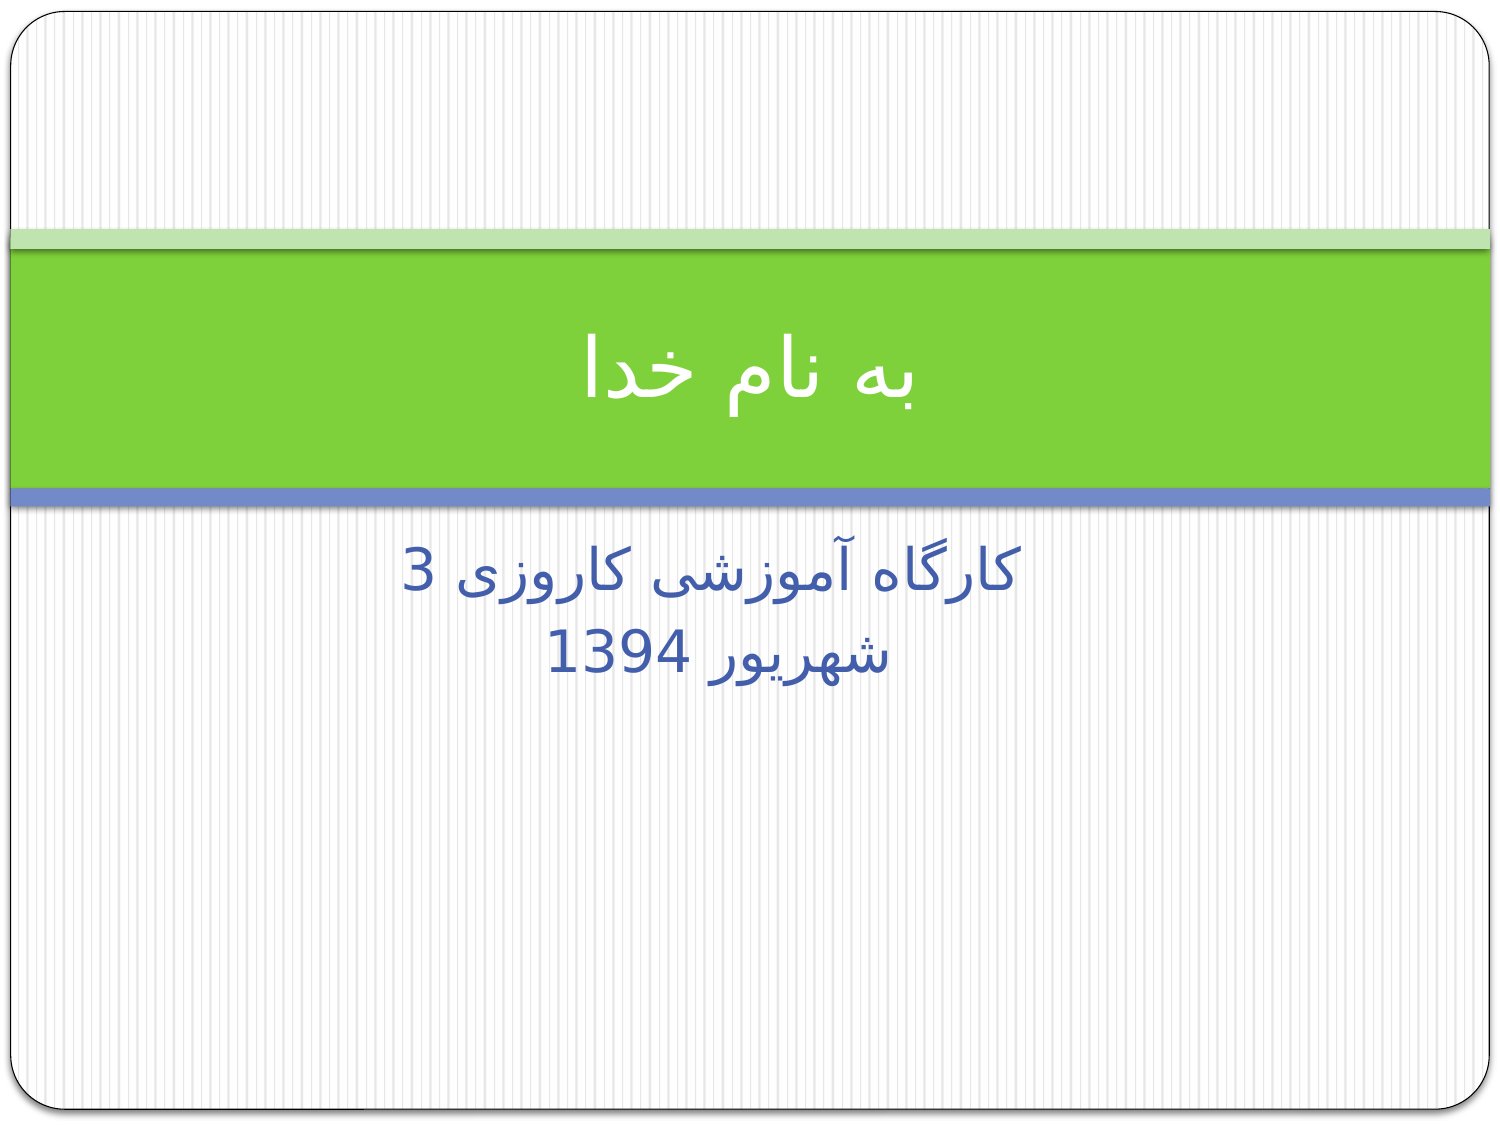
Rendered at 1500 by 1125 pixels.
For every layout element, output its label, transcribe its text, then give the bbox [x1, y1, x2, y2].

subtitle کارگاه آموزشی کاروزی 3 شهریور 1394 [174, 525, 1263, 788]
title به نام خدا [75, 247, 1425, 489]
